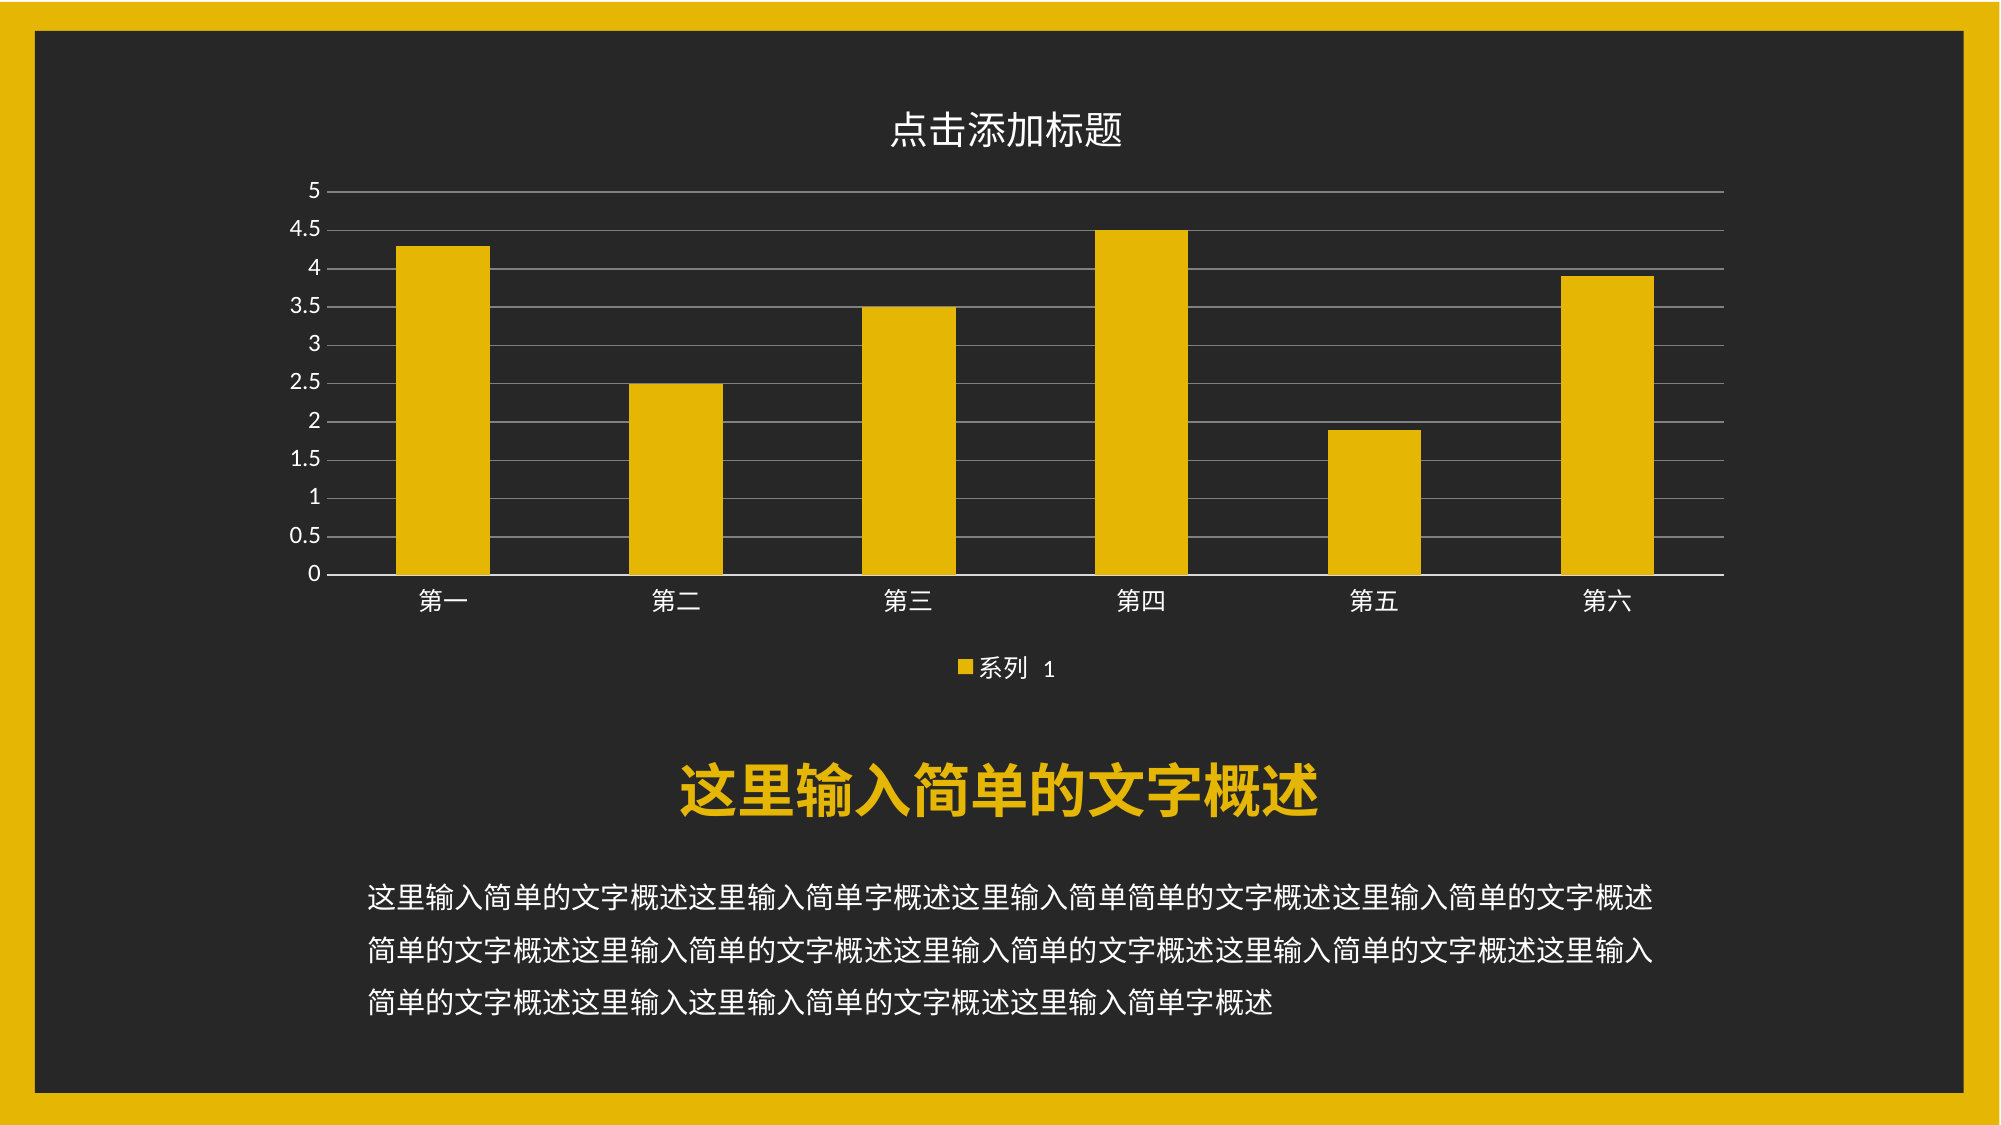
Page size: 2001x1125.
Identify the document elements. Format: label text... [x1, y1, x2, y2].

chart [259, 67, 1755, 692]
text_box 这里输入简单的文字概述 [664, 746, 1336, 832]
text_box 这里输入简单的文字概述这里输入简单字概述这里输入简单简单的文字概述这里输入简单的文字概述简单的文字概述这里输入简单的文字概述这里输入简单的文字概述这里输入简单的文字概述这里输入简单的文字概述这里输入这里输入简单的文字概述这里输入简单字概述 [352, 855, 1672, 1028]
